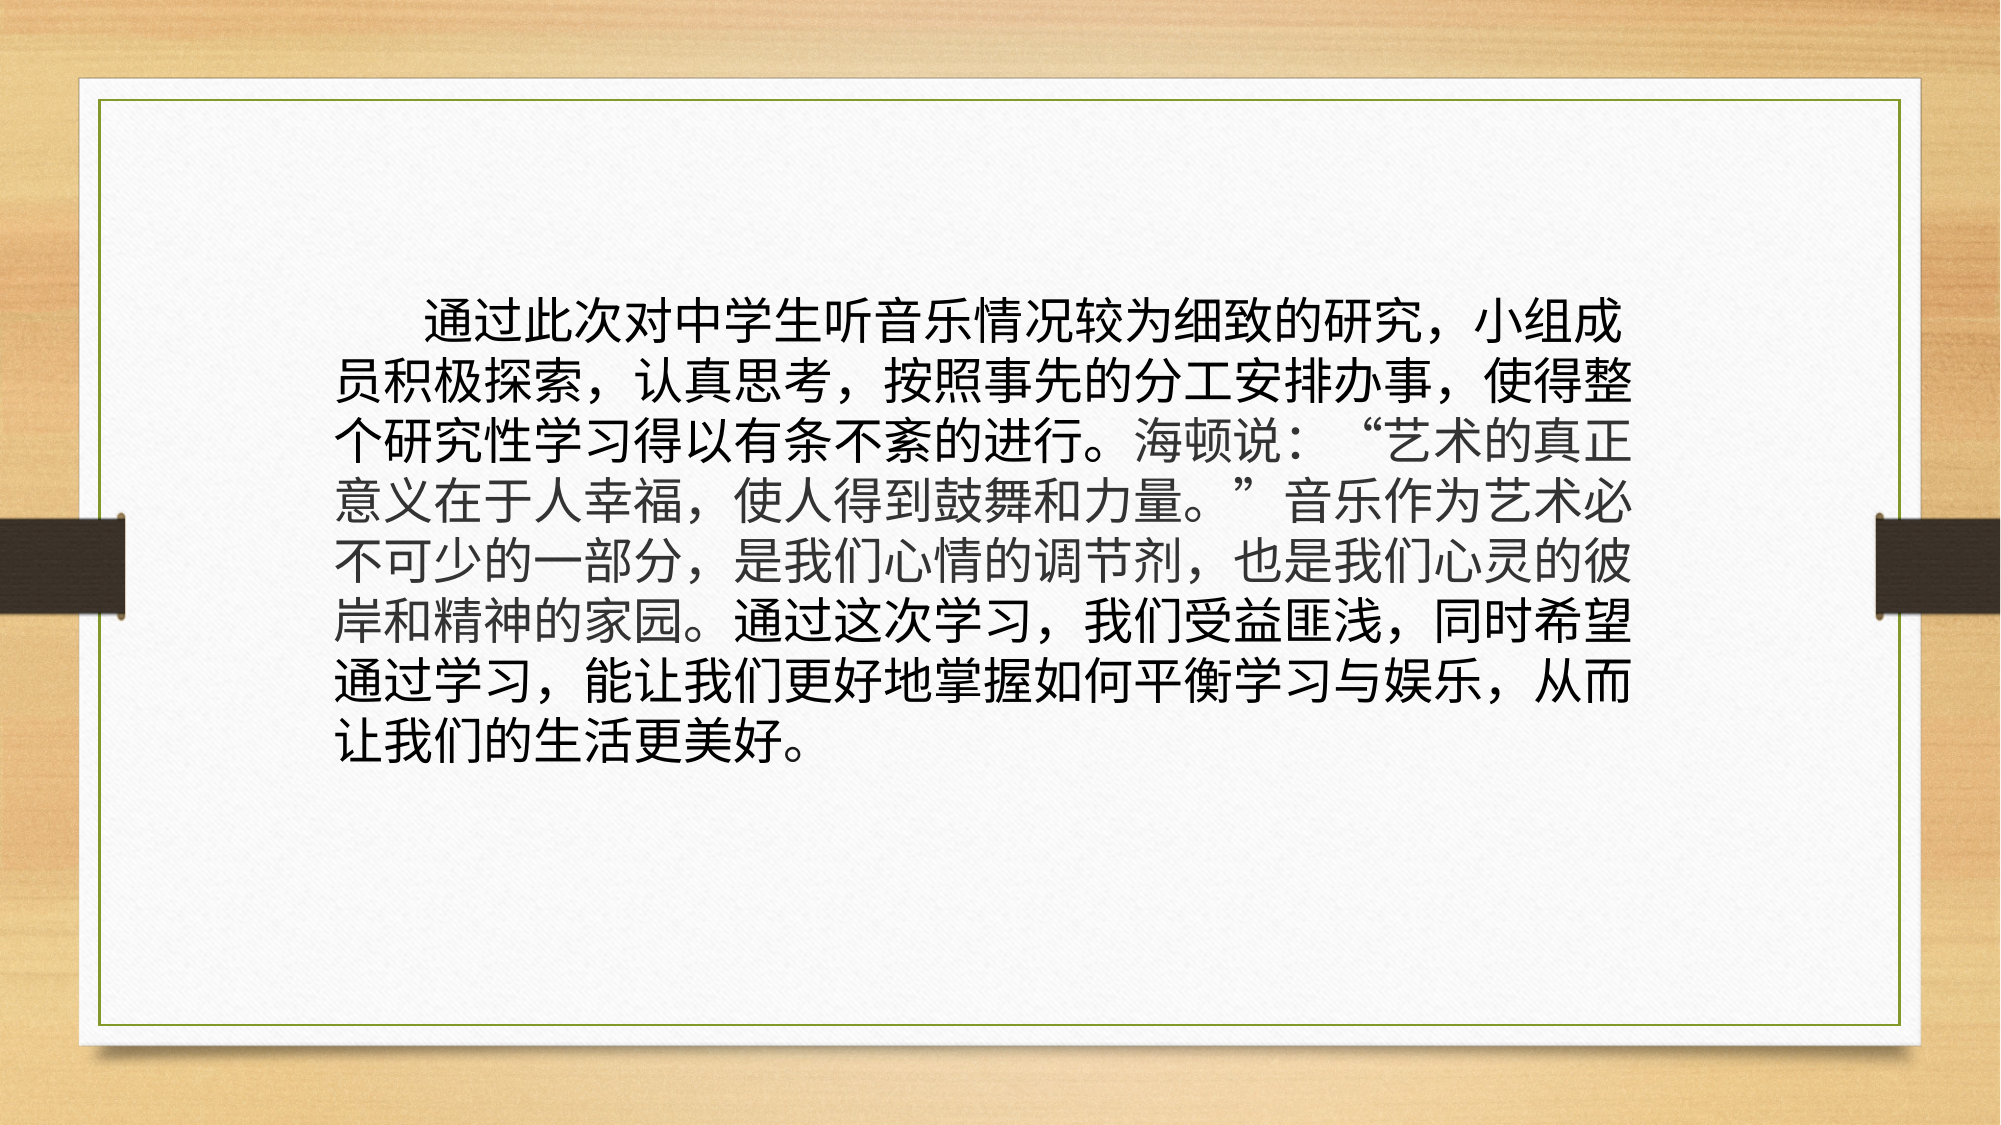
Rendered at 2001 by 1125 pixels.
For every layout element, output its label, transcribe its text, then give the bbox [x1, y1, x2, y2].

picture [0, 0, 2001, 1125]
text_box 通过此次对中学生听音乐情况较为细致的研究，小组成员积极探索，认真思考，按照事先的分工安排办事，使得整个研究性学习得以有条不紊的进行。海顿说：“艺术的真正意义在于人幸福，使人得到鼓舞和力量。”音乐作为艺术必不可少的一部分，是我们心情的调节剂，也是我们心灵的彼岸和精神的家园。通过这次学习，我们受益匪浅，同时希望通过学习，能让我们更好地掌握如何平衡学习与娱乐，从而让我们的生活更美好。 [318, 282, 1682, 837]
